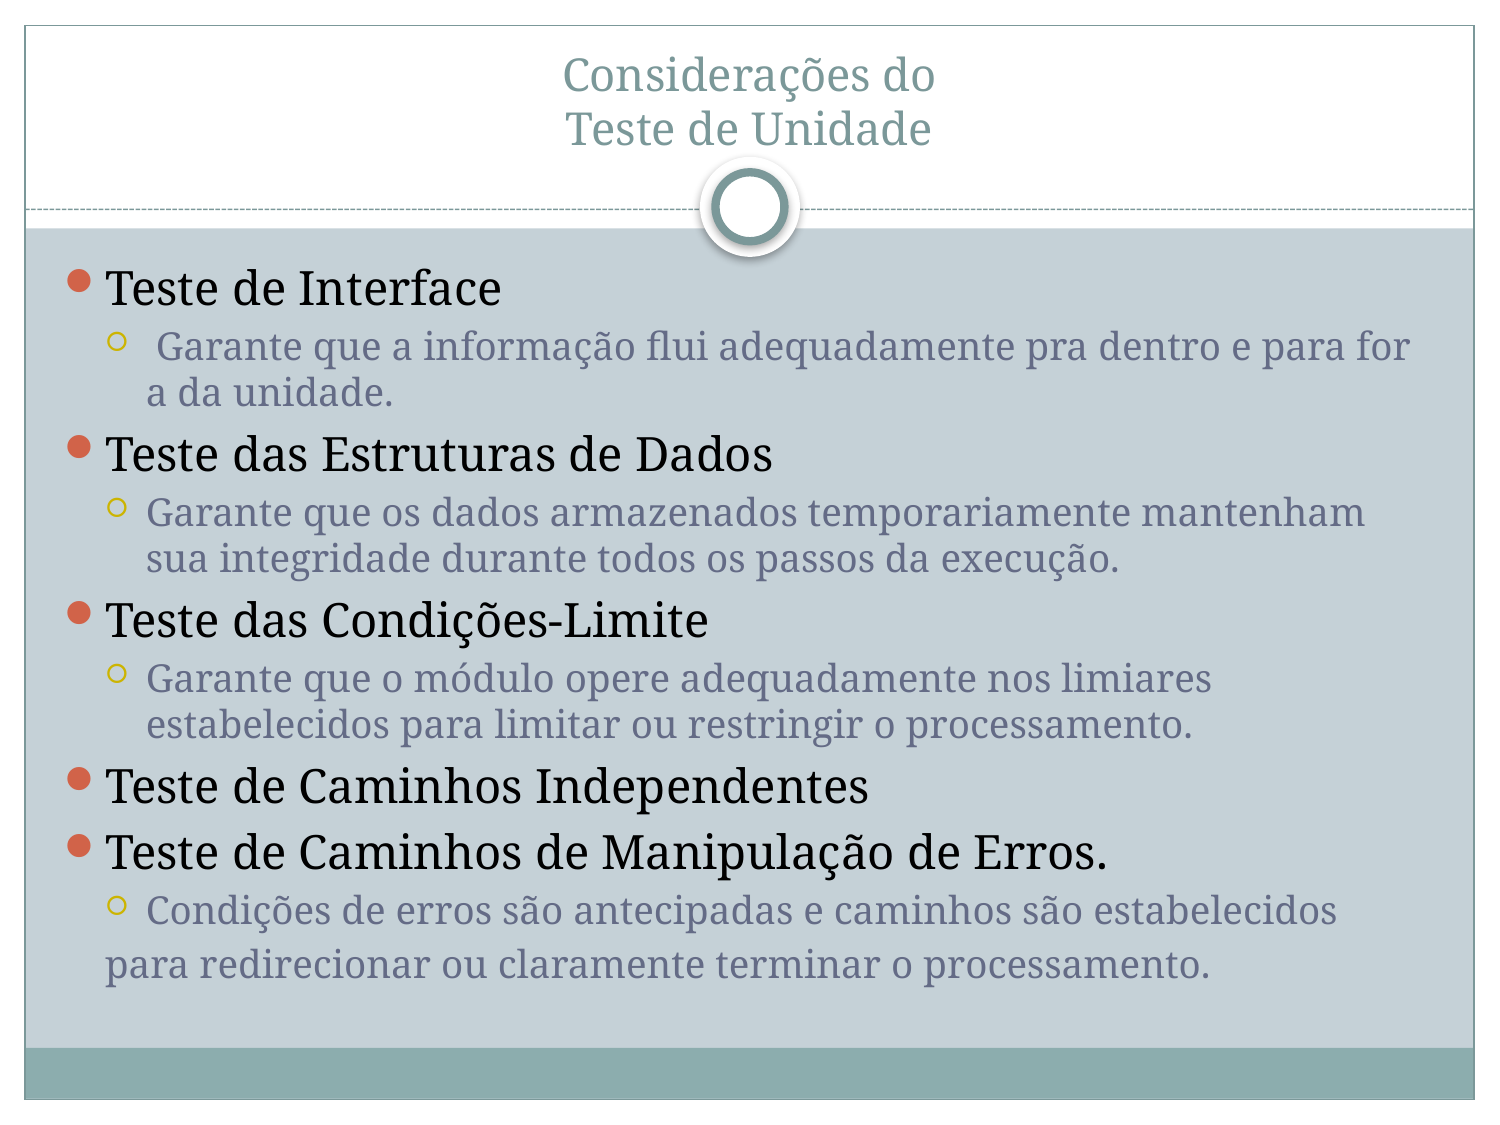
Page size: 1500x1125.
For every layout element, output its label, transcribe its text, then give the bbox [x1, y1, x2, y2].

list Teste de Interface Garante que a informação flui adequadamente pra dentro e para for a da unidade. Teste das Estruturas de Dados Garante que os dados armazenados temporariamente mantenham sua integridade durante todos os passos da execução. Teste das Condições-Limite Garante que o módulo opere adequadamente nos limiares estabelecidos para limitar ou restringir o processamento. Teste de Caminhos Independentes Teste de Caminhos de Manipulação de Erros. Condições de erros são antecipadas e caminhos são estabelecidos para redirecionar ou claramente terminar o processamento. [49, 250, 1445, 1001]
title Considerações do Teste de Unidade [49, 37, 1450, 162]
